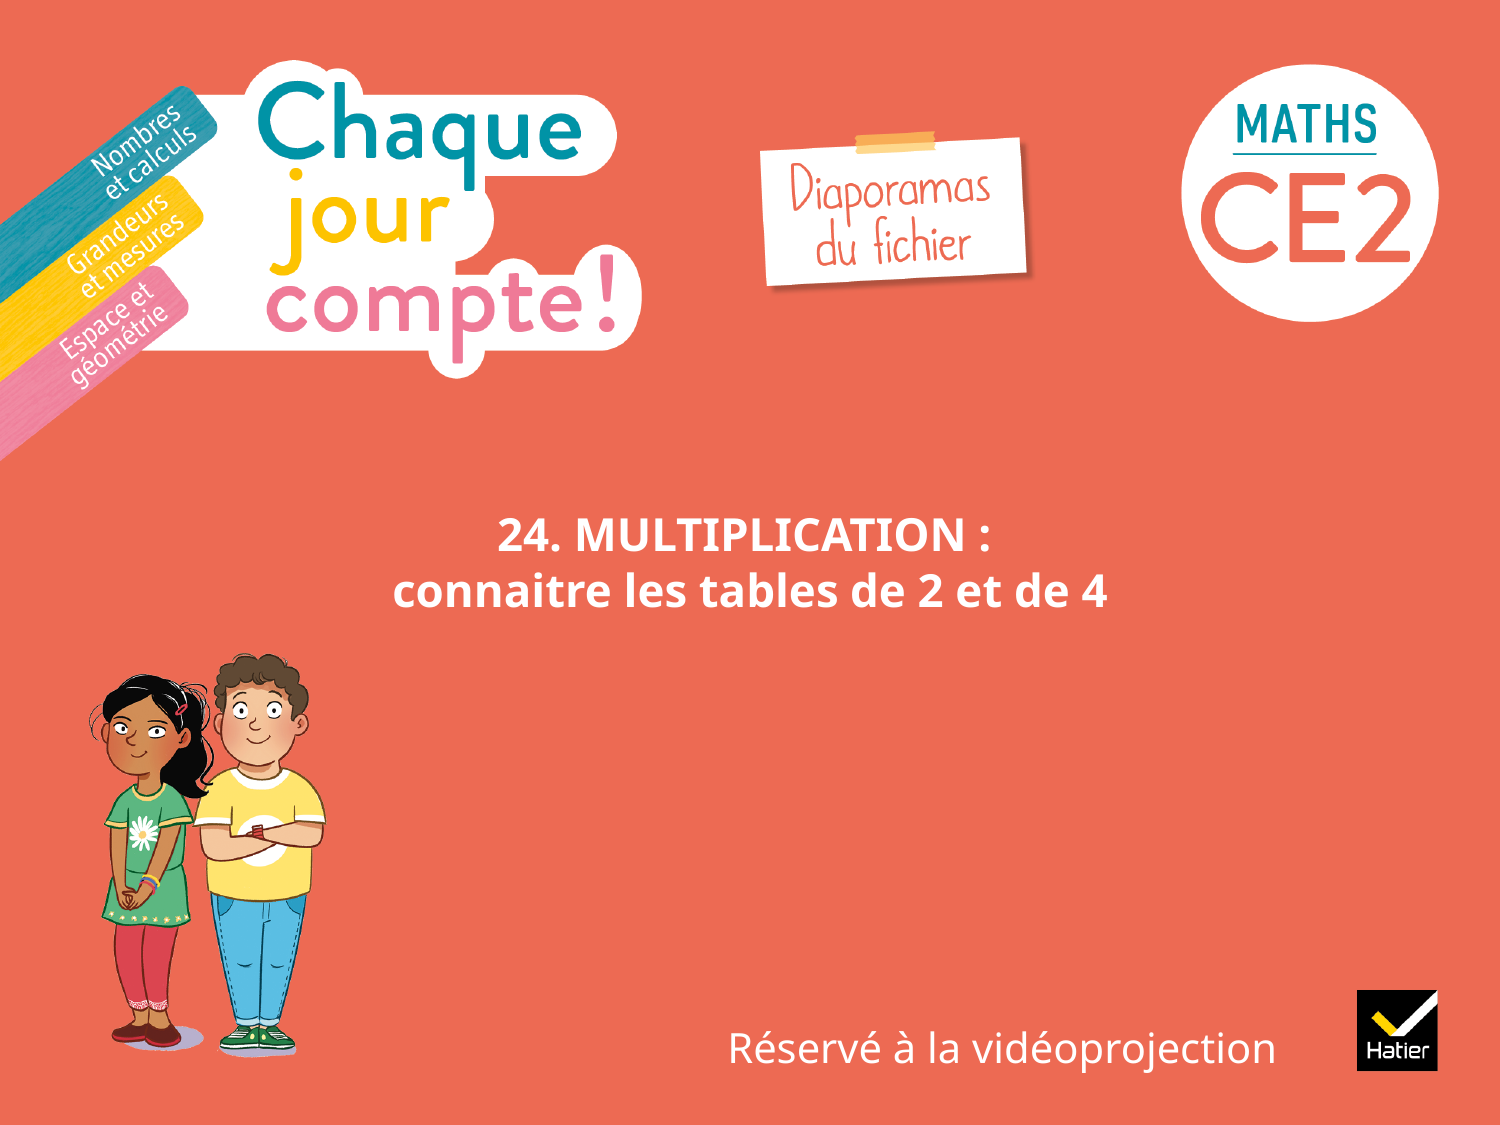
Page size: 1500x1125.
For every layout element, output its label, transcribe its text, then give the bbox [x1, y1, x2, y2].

picture [0, 0, 1500, 1125]
title 24. MULTIPLICATION : connaitre les tables de 2 et de 4 [105, 498, 1395, 627]
